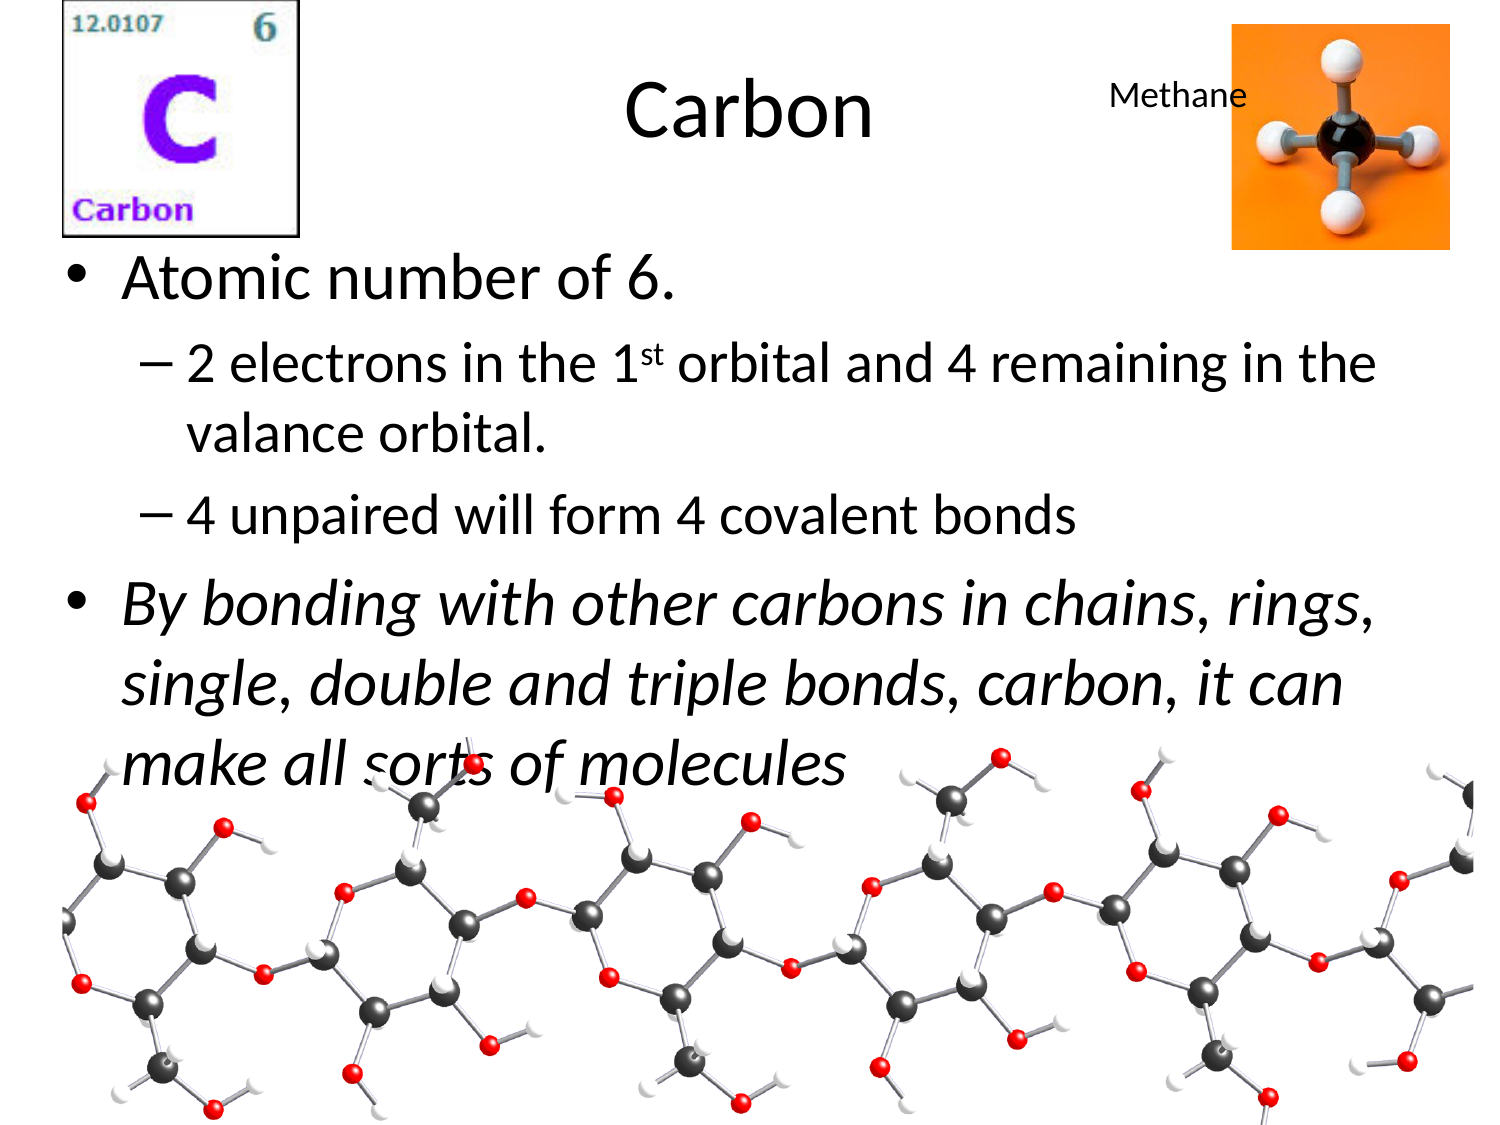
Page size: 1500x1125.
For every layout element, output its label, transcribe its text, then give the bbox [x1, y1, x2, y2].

list Atomic number of 6. 2 electrons in the 1st orbital and 4 remaining in the valance orbital. 4 unpaired will form 4 covalent bonds By bonding with other carbons in chains, rings, single, double and triple bonds, carbon, it can make all sorts of molecules [50, 224, 1400, 968]
picture [62, 737, 1474, 1125]
title Carbon [304, 45, 1226, 163]
text_box Methane [1024, 62, 1226, 123]
picture [1231, 24, 1451, 251]
picture [62, 0, 301, 238]
